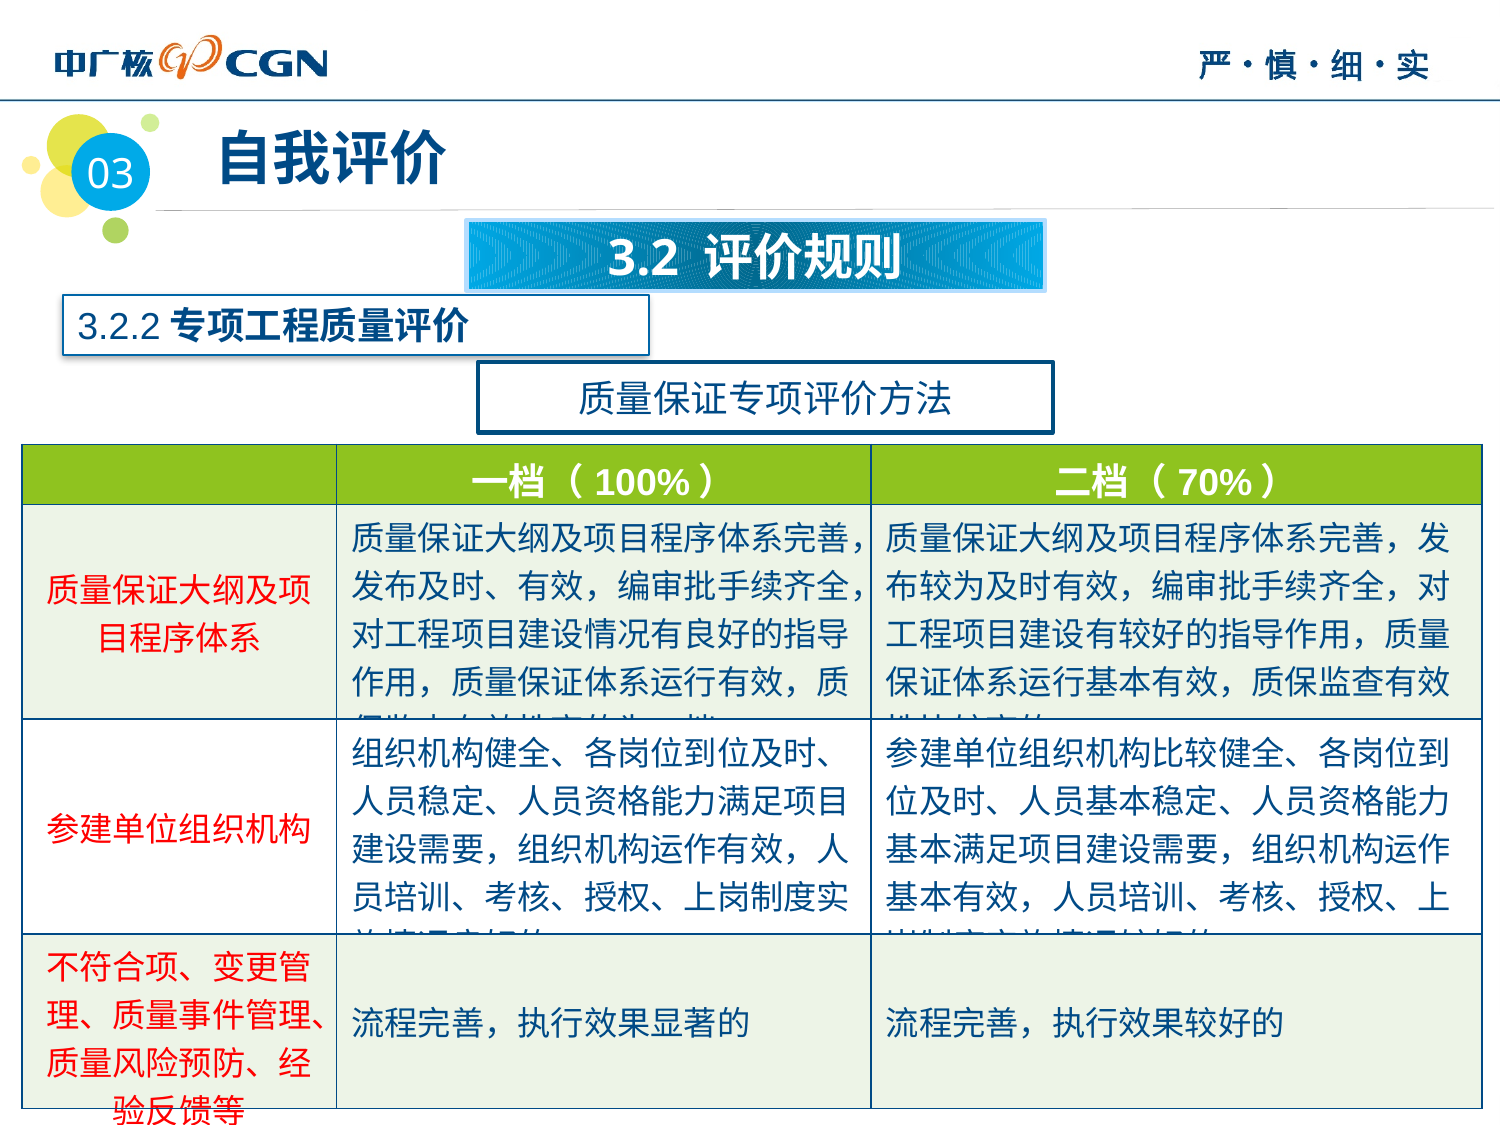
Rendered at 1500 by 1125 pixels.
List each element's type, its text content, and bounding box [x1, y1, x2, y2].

table_cell 流程完善，执行效果显著的 [337, 935, 870, 1108]
text_box 自我评价 [160, 113, 1128, 199]
table_cell 质量保证大纲及项目程序体系 [23, 505, 336, 718]
picture [0, 0, 1500, 1125]
table_cell 不符合项、变更管理、质量事件管理、质量风险预防、经验反馈等 [23, 935, 336, 1108]
text_box 质量保证专项评价方法 [478, 361, 1053, 433]
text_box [21, 113, 160, 244]
text_box 3.2.2专项工程质量评价 [62, 295, 649, 355]
table_cell 参建单位组织机构比较健全、各岗位到位及时、人员基本稳定、人员资格能力基本满足项目建设需要，组织机构运作基本有效，人员培训、考核、授权、上岗制度实施情况较好的 [872, 720, 1481, 933]
table_cell 流程完善，执行效果较好的 [872, 935, 1481, 1108]
table_cell 质量保证大纲及项目程序体系完善，发布较为及时有效，编审批手续齐全，对工程项目建设有较好的指导作用，质量保证体系运行基本有效，质保监查有效性比较高的 [872, 505, 1481, 718]
table_header 一档（100%） [337, 445, 870, 504]
table_cell 参建单位组织机构 [23, 720, 336, 933]
text_box 3.2 评价规则 [466, 219, 1046, 291]
table_header [23, 445, 336, 504]
table_cell 质量保证大纲及项目程序体系完善，发布及时、有效，编审批手续齐全，对工程项目建设情况有良好的指导作用，质量保证体系运行有效，质保监查有效性高的为一档 [337, 505, 870, 718]
table_header 二档（70%） [872, 445, 1481, 504]
table_cell 组织机构健全、各岗位到位及时、人员稳定、人员资格能力满足项目建设需要，组织机构运作有效，人员培训、考核、授权、上岗制度实施情况良好的 [337, 720, 870, 933]
